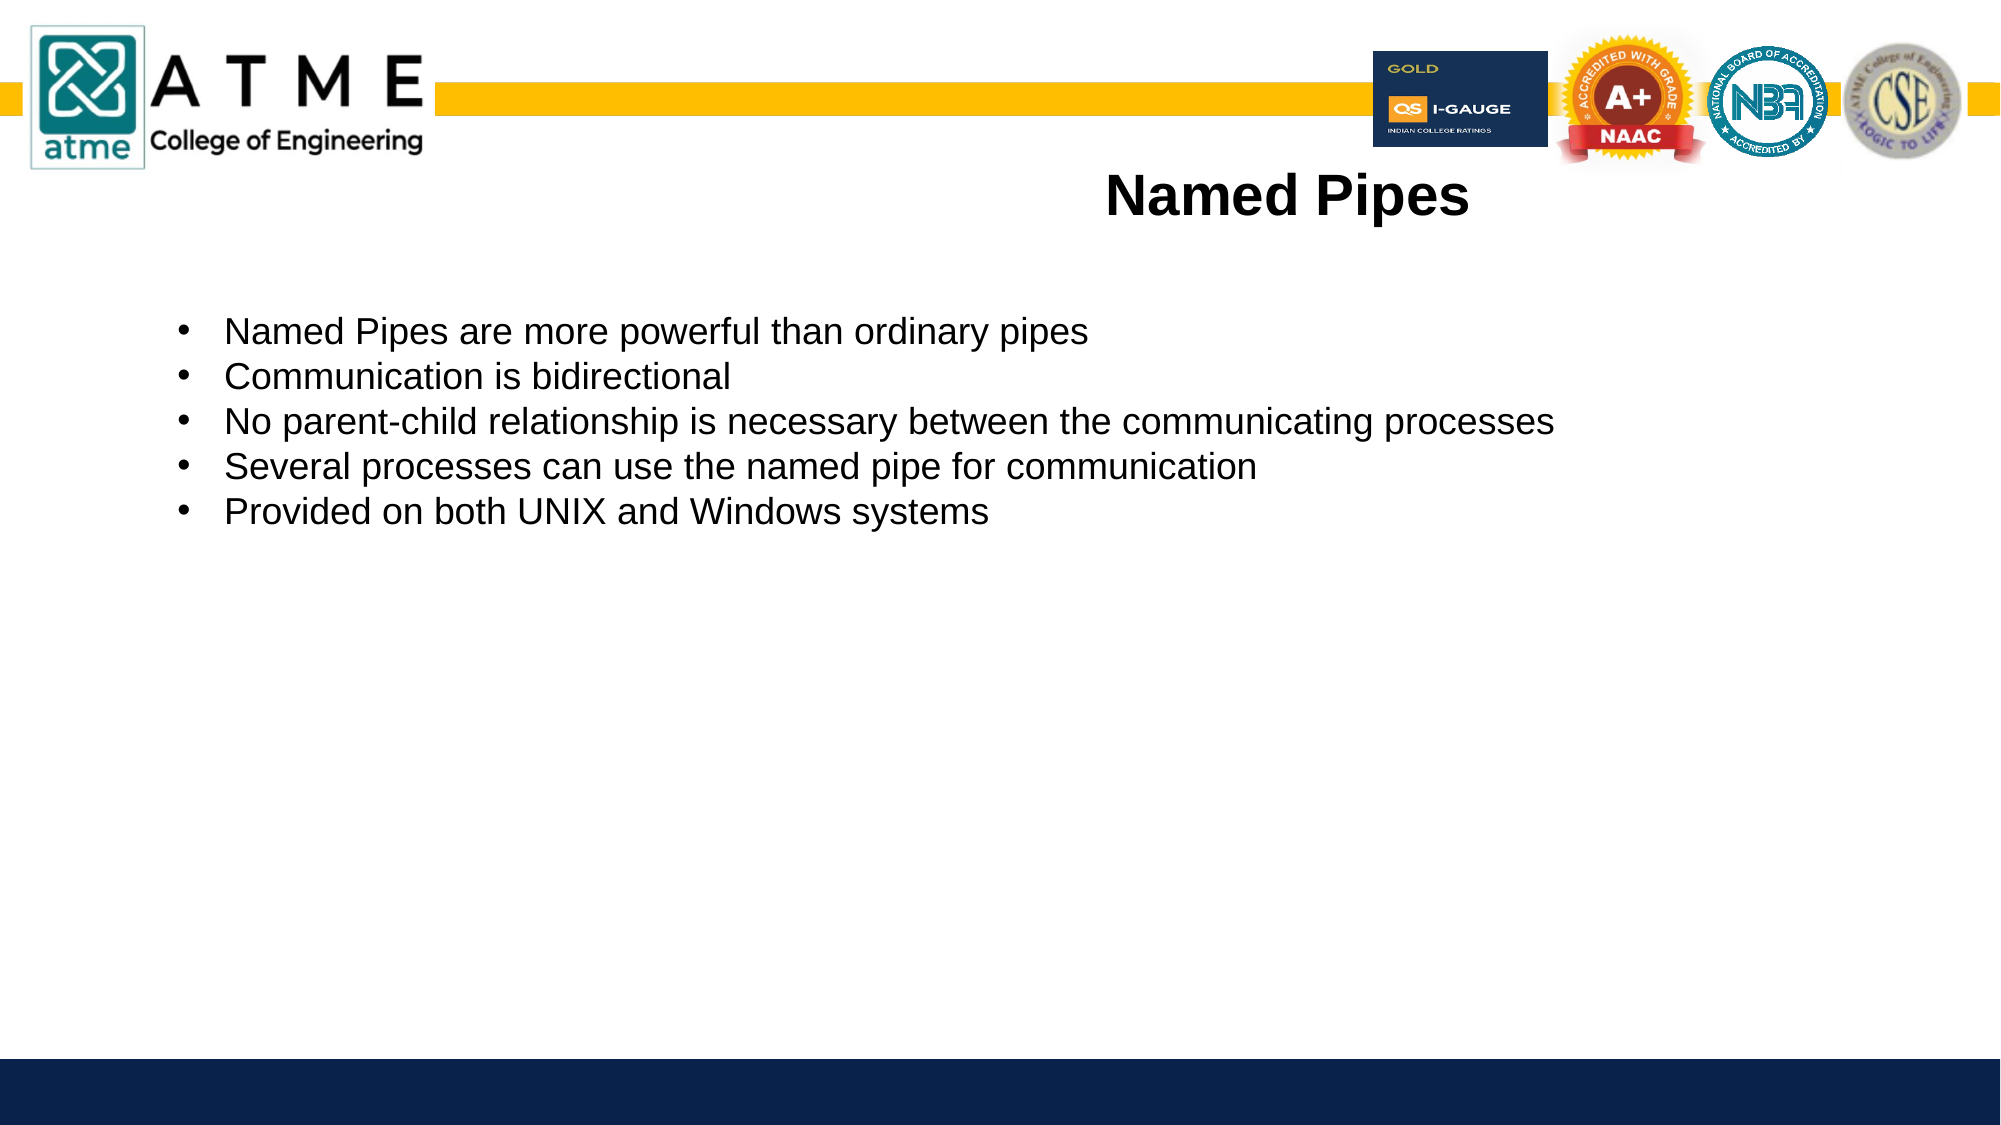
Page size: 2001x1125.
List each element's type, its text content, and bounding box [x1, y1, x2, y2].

picture [22, 15, 435, 178]
text_box Named Pipes are more powerful than ordinary pipes Communication is bidirectional No parent-child relationship is necessary between the communicating processes Several processes can use the named pipe for communication Provided on both UNIX and Windows systems [162, 299, 1570, 585]
picture [1840, 26, 1968, 176]
picture [0, 1059, 2001, 1125]
picture [1373, 20, 1828, 180]
text_box Named Pipes [1090, 149, 1487, 235]
